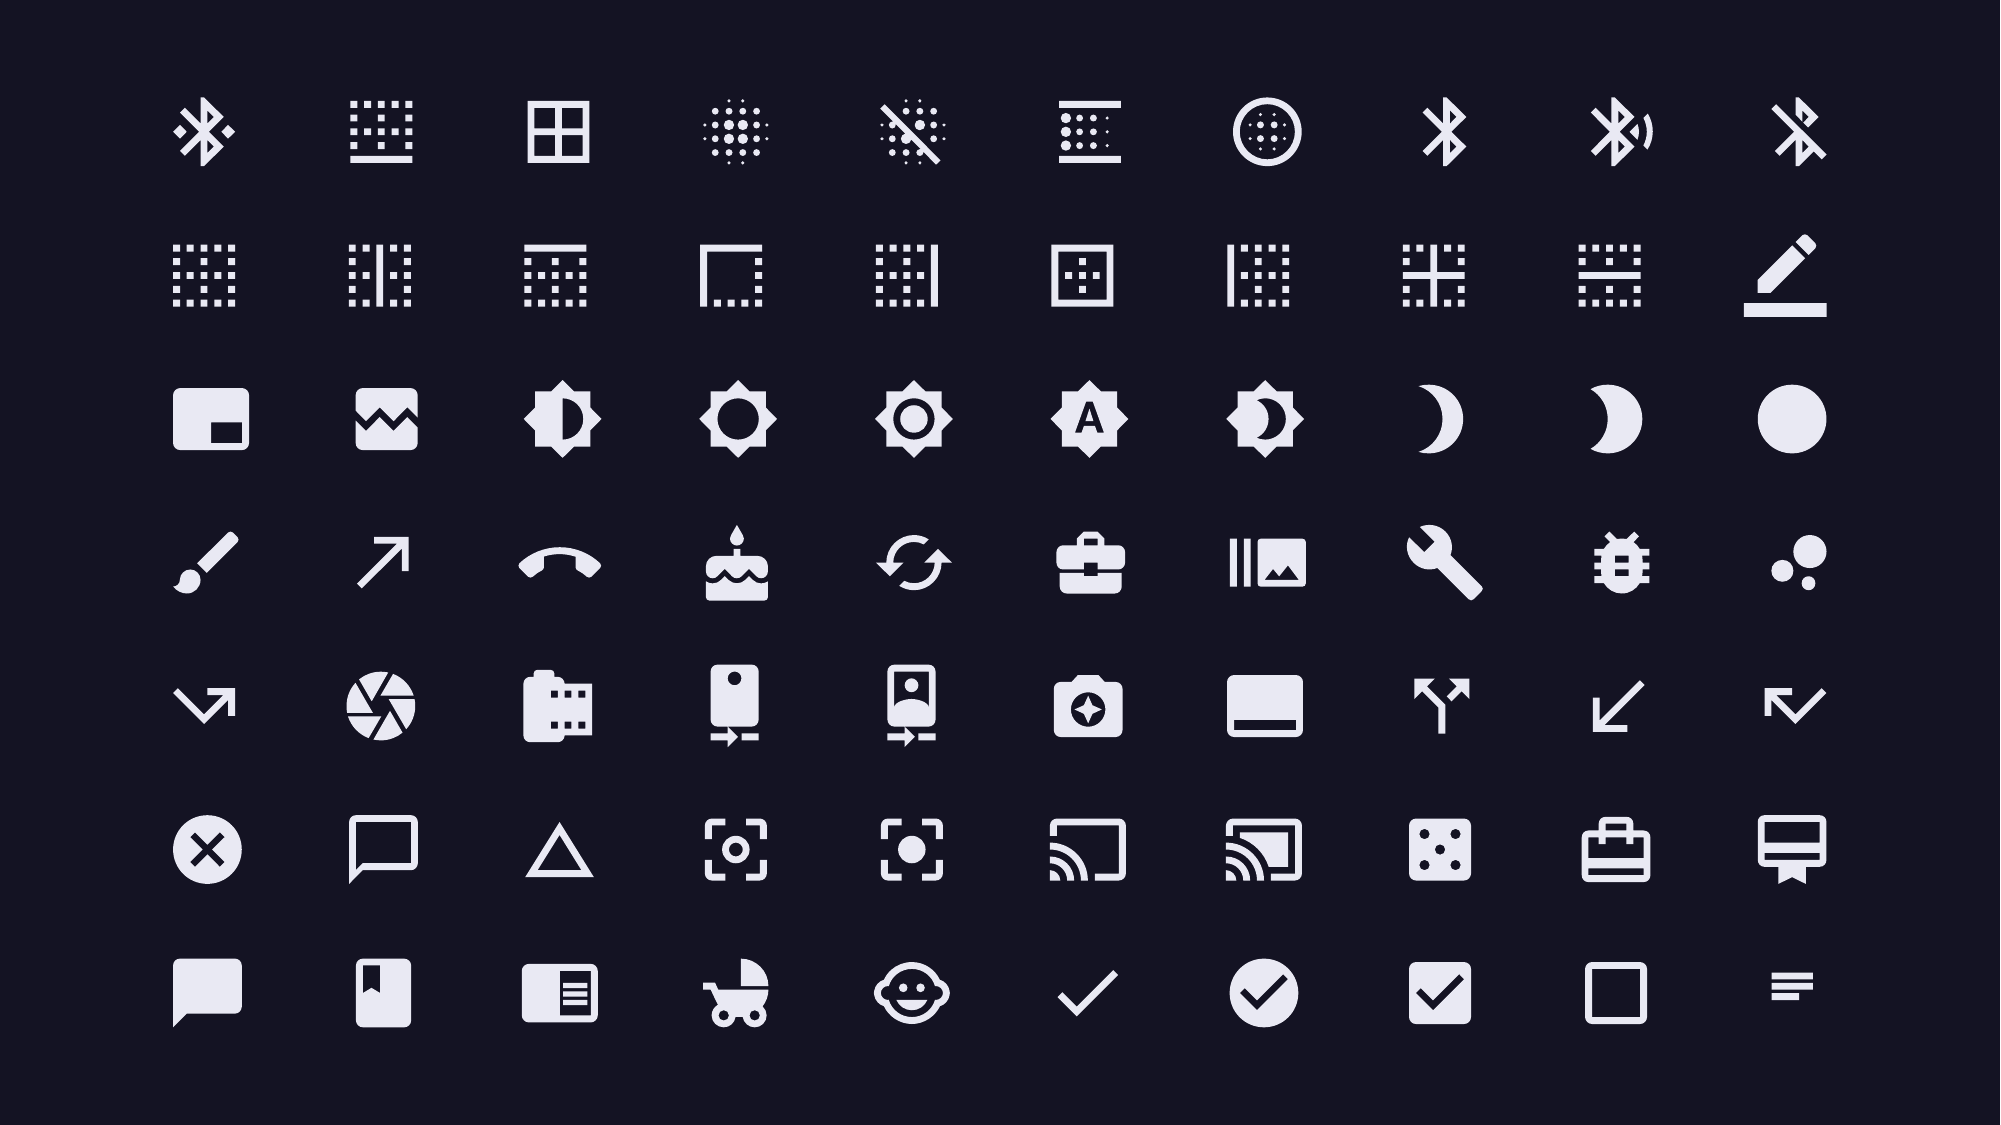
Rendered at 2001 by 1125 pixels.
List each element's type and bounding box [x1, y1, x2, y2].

text_box [917, 299, 925, 307]
text_box [538, 299, 546, 307]
text_box [1402, 244, 1465, 307]
text_box [173, 244, 181, 252]
text_box [1226, 380, 1305, 458]
text_box [579, 258, 587, 266]
text_box [753, 121, 760, 129]
text_box [377, 142, 385, 150]
text_box [930, 244, 938, 307]
text_box [1592, 680, 1645, 732]
text_box [214, 272, 222, 279]
text_box [739, 149, 747, 156]
text_box [737, 119, 748, 131]
text_box [1268, 244, 1276, 252]
text_box [1594, 531, 1650, 594]
text_box [173, 688, 236, 725]
text_box [1229, 958, 1299, 1028]
text_box [173, 388, 250, 451]
text_box [1743, 303, 1827, 317]
text_box [1053, 675, 1123, 738]
text_box [523, 380, 602, 458]
text_box [1060, 126, 1072, 138]
text_box [1757, 384, 1827, 454]
text_box [710, 664, 759, 748]
text_box [173, 815, 242, 884]
text_box [1771, 104, 1827, 167]
text_box [1227, 244, 1235, 307]
text_box [1254, 285, 1262, 293]
text_box [1633, 285, 1641, 293]
text_box [186, 299, 194, 307]
text_box [1418, 384, 1464, 454]
text_box [551, 285, 559, 293]
text_box [1633, 244, 1641, 252]
text_box [1606, 258, 1613, 266]
text_box [173, 272, 181, 279]
text_box [1229, 538, 1237, 587]
text_box [524, 272, 532, 279]
text_box [1059, 100, 1121, 108]
text_box [1282, 244, 1290, 252]
text_box [521, 963, 598, 1023]
text_box [1585, 962, 1648, 1025]
text_box [1240, 299, 1248, 307]
text_box [214, 244, 222, 252]
text_box [350, 128, 358, 136]
text_box [403, 244, 411, 252]
text_box [197, 531, 239, 573]
text_box [1771, 982, 1813, 990]
text_box [1089, 114, 1097, 122]
text_box [200, 285, 208, 293]
text_box [350, 100, 358, 108]
text_box [889, 244, 897, 252]
text_box [1282, 299, 1290, 307]
text_box [1282, 285, 1290, 293]
text_box [704, 818, 726, 840]
text_box [1757, 245, 1806, 293]
text_box [377, 128, 385, 136]
text_box [711, 107, 719, 115]
text_box [903, 299, 911, 307]
text_box [403, 258, 411, 266]
text_box [355, 416, 418, 451]
text_box [348, 299, 356, 307]
text_box [711, 135, 719, 143]
text_box [1578, 258, 1586, 266]
text_box [1076, 128, 1084, 136]
text_box [350, 142, 358, 150]
text_box [524, 244, 587, 252]
text_box [1633, 258, 1641, 266]
text_box [875, 380, 953, 458]
text_box [723, 119, 735, 131]
text_box [524, 285, 532, 293]
text_box [390, 272, 398, 279]
text_box [1592, 299, 1600, 307]
text_box [362, 272, 370, 279]
text_box [346, 682, 373, 713]
text_box [703, 982, 769, 1028]
text_box [1633, 299, 1641, 307]
text_box [737, 133, 748, 144]
text_box [380, 673, 414, 696]
text_box [875, 272, 883, 279]
text_box [228, 299, 236, 307]
text_box [355, 388, 418, 422]
text_box [875, 258, 883, 266]
text_box [364, 100, 372, 108]
text_box [1060, 112, 1072, 124]
text_box [348, 258, 356, 266]
text_box [880, 104, 941, 165]
text_box [1057, 970, 1119, 1017]
text_box [200, 299, 208, 307]
text_box [377, 114, 385, 122]
text_box [1414, 678, 1446, 734]
text_box [1268, 272, 1276, 279]
text_box [729, 524, 744, 546]
text_box [1643, 113, 1653, 150]
text_box [1619, 299, 1627, 307]
text_box [350, 114, 358, 122]
text_box [565, 299, 573, 307]
text_box [1590, 384, 1643, 454]
text_box [1257, 538, 1306, 587]
text_box [355, 958, 412, 1028]
text_box [1771, 993, 1800, 1001]
text_box [362, 244, 370, 252]
text_box [1406, 524, 1483, 601]
text_box [1793, 535, 1827, 569]
text_box [898, 835, 926, 864]
text_box [1076, 142, 1084, 150]
text_box [391, 128, 399, 136]
text_box [390, 244, 398, 252]
text_box [1227, 675, 1303, 738]
text_box [362, 299, 370, 307]
text_box [1076, 114, 1084, 122]
text_box [740, 958, 769, 987]
text_box [527, 100, 590, 163]
text_box [173, 299, 181, 307]
text_box [1629, 123, 1640, 140]
text_box [388, 699, 416, 730]
text_box [746, 859, 767, 881]
text_box [903, 244, 911, 252]
text_box [922, 818, 943, 840]
text_box [1049, 818, 1126, 881]
text_box [579, 299, 587, 307]
text_box [1422, 97, 1467, 167]
text_box [228, 258, 236, 266]
text_box [221, 124, 236, 139]
text_box [753, 107, 760, 115]
text_box [1581, 816, 1651, 883]
text_box [524, 258, 532, 266]
text_box [875, 535, 929, 577]
text_box [1268, 299, 1276, 307]
text_box [917, 272, 925, 279]
text_box [228, 244, 236, 252]
text_box [1606, 299, 1613, 307]
text_box [889, 299, 897, 307]
text_box [1060, 140, 1072, 151]
text_box [887, 664, 936, 748]
text_box [875, 299, 883, 307]
text_box [377, 100, 385, 108]
text_box [364, 128, 372, 136]
text_box [391, 100, 399, 108]
text_box [1757, 815, 1827, 884]
text_box [200, 272, 208, 279]
text_box [903, 272, 911, 279]
text_box [1050, 380, 1129, 458]
text_box [1771, 559, 1794, 582]
text_box [348, 285, 356, 293]
text_box [1243, 538, 1251, 587]
text_box [753, 149, 760, 156]
text_box [359, 671, 389, 702]
text_box [1254, 244, 1262, 252]
text_box [173, 285, 181, 293]
text_box [1059, 155, 1121, 163]
text_box [1606, 285, 1613, 293]
text_box [1578, 285, 1586, 293]
text_box [525, 821, 594, 878]
text_box [347, 716, 382, 739]
text_box [1764, 688, 1827, 725]
text_box [551, 299, 559, 307]
text_box [917, 244, 925, 252]
text_box [348, 244, 356, 252]
text_box [579, 285, 587, 293]
text_box [228, 285, 236, 293]
text_box [1059, 572, 1122, 594]
text_box [1254, 258, 1262, 266]
text_box [1089, 142, 1097, 150]
text_box [373, 710, 403, 741]
text_box [873, 962, 950, 1025]
text_box [405, 114, 413, 122]
text_box [1578, 299, 1586, 307]
text_box [200, 244, 208, 252]
text_box [518, 547, 602, 578]
text_box [1446, 678, 1470, 702]
text_box [746, 818, 767, 840]
text_box [405, 128, 413, 136]
text_box [523, 669, 593, 743]
text_box [350, 155, 413, 163]
text_box [1254, 299, 1262, 307]
text_box [753, 135, 760, 143]
text_box [173, 569, 201, 594]
text_box [875, 285, 883, 293]
text_box [390, 299, 398, 307]
text_box [725, 107, 733, 115]
text_box [880, 859, 902, 881]
text_box [922, 859, 943, 881]
text_box [1282, 272, 1290, 279]
text_box [551, 272, 559, 279]
text_box [700, 244, 763, 307]
text_box [1240, 272, 1248, 279]
text_box [723, 133, 735, 144]
text_box [1056, 531, 1126, 570]
text_box [1619, 244, 1627, 252]
text_box [173, 958, 242, 1028]
text_box [903, 258, 911, 266]
text_box [349, 815, 418, 884]
text_box [889, 272, 897, 279]
text_box [1590, 97, 1635, 167]
text_box [880, 818, 902, 840]
text_box [1592, 244, 1600, 252]
text_box [173, 124, 187, 139]
text_box [579, 272, 587, 279]
text_box [705, 548, 768, 579]
text_box [405, 142, 413, 150]
text_box [403, 299, 411, 307]
text_box [1801, 576, 1816, 591]
text_box [173, 258, 181, 266]
text_box [200, 258, 208, 266]
text_box [1409, 962, 1472, 1025]
text_box [1795, 234, 1817, 255]
text_box [903, 285, 911, 293]
text_box [214, 299, 222, 307]
text_box [1578, 244, 1586, 252]
text_box [348, 272, 356, 279]
text_box [1254, 272, 1262, 279]
text_box [739, 107, 747, 115]
text_box [180, 97, 224, 167]
text_box [403, 272, 411, 279]
text_box [1225, 818, 1302, 881]
text_box [1409, 818, 1472, 881]
text_box [711, 149, 719, 156]
text_box [1089, 128, 1097, 136]
text_box [1771, 972, 1813, 980]
text_box [228, 272, 236, 279]
text_box [538, 272, 546, 279]
text_box [899, 548, 952, 591]
text_box [711, 121, 719, 129]
text_box [565, 272, 573, 279]
text_box [403, 285, 411, 293]
text_box [1282, 258, 1290, 266]
text_box [725, 149, 733, 156]
text_box [1240, 244, 1248, 252]
text_box [875, 244, 883, 252]
text_box [1051, 244, 1114, 307]
text_box [1606, 244, 1613, 252]
text_box [376, 244, 384, 307]
text_box [524, 299, 532, 307]
text_box [405, 100, 413, 108]
text_box [704, 859, 726, 881]
text_box [1795, 97, 1819, 128]
text_box [722, 835, 750, 864]
text_box [1578, 272, 1641, 279]
text_box [551, 258, 559, 266]
text_box [705, 576, 768, 601]
text_box [186, 272, 194, 279]
text_box [699, 380, 778, 458]
text_box [356, 536, 409, 589]
text_box [186, 244, 194, 252]
text_box [1233, 97, 1302, 167]
